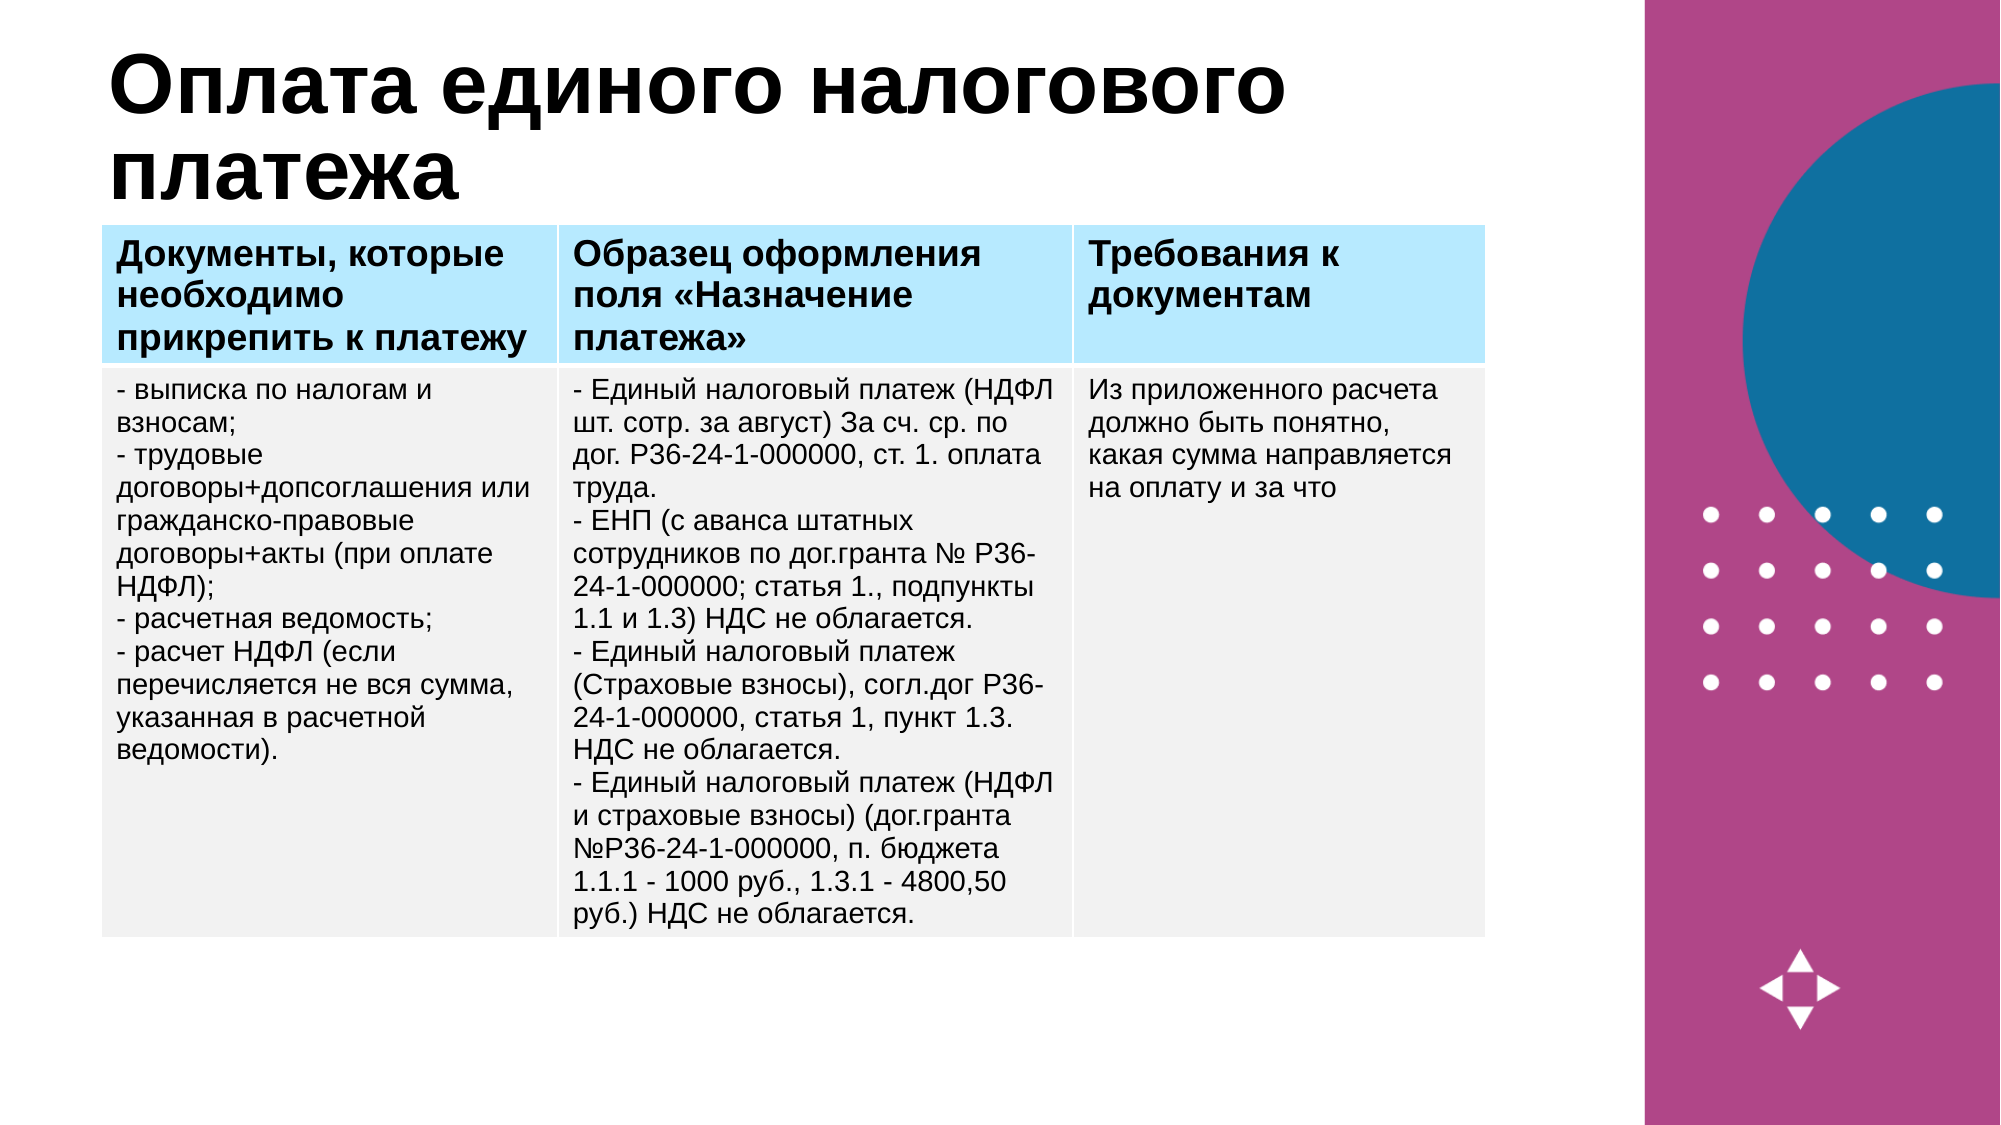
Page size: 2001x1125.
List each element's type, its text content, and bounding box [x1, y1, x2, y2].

title Оплата единого налогового платежа [94, 37, 1487, 226]
table_header Документы, которые необходимо прикрепить к платежу [102, 225, 557, 363]
table_header Образец оформления поля «Назначение платежа» [559, 225, 1072, 363]
table_header Требования к документам [1074, 225, 1485, 363]
table_cell - Единый налоговый платеж (НДФЛ шт. сотр. за август) За сч. ср. по дог. Р36-24-1-000000, ст. 1. оплата труда. - ЕНП (с аванса штатных сотрудников по дог.гранта № Р36-24-1-000000; статья 1., подпункты 1.1 и 1.3) НДС не облагается. - Единый налоговый платеж (Страховые взносы), согл.дог Р36-24-1-000000, статья 1, пункт 1.3. НДС не облагается. - Единый налоговый платеж (НДФЛ и страховые взносы) (дог.гранта №Р36-24-1-000000, п. бюджета 1.1.1 - 1000 руб., 1.3.1 - 4800,50 руб.) НДС не облагается. [559, 368, 1072, 937]
table_cell Из приложенного расчета должно быть понятно, какая сумма направляется на оплату и за что [1074, 368, 1485, 937]
table_cell - выписка по налогам и взносам; - трудовые договоры+допсоглашения или гражданско-правовые договоры+акты (при оплате НДФЛ); - расчетная ведомость; - расчет НДФЛ (если перечисляется не вся сумма, указанная в расчетной ведомости). [102, 368, 557, 937]
picture [0, 0, 2000, 1125]
